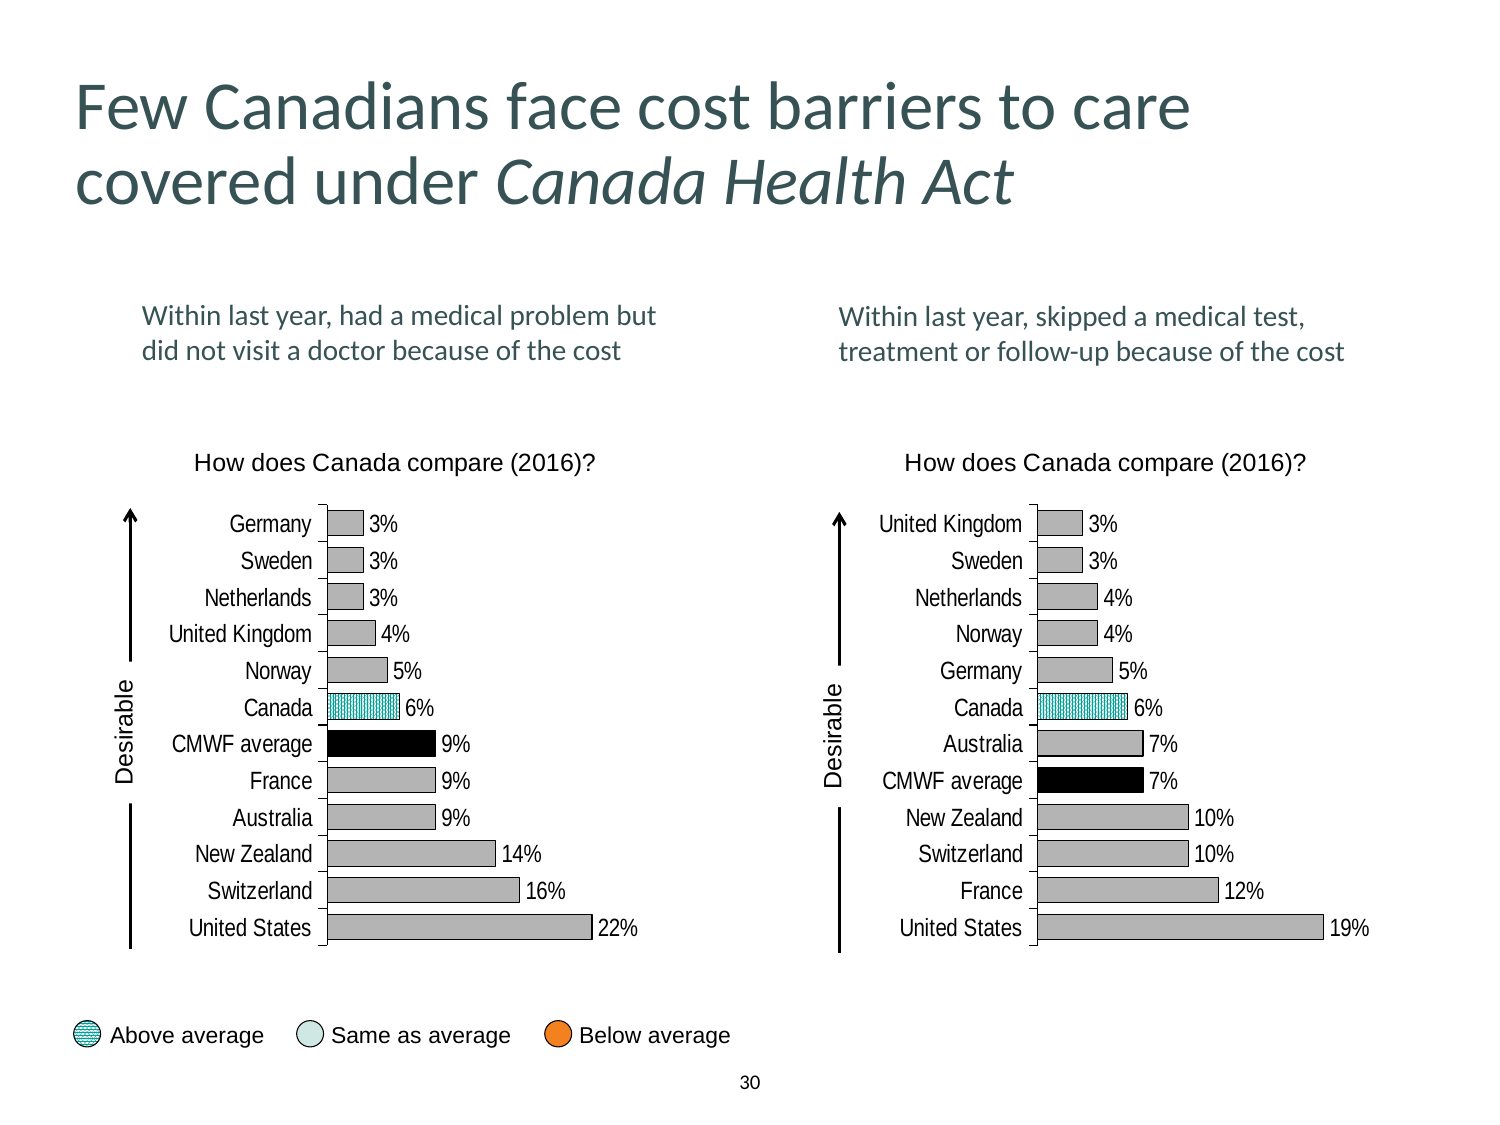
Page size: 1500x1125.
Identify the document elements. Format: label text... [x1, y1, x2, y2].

chart [823, 441, 1403, 965]
text_box Within last year, had a medical problem but did not visit a doctor because of the cost [124, 278, 715, 385]
text_box Within last year, skipped a medical test, treatment or follow-up because of the cost [820, 279, 1424, 385]
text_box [73, 1012, 784, 1057]
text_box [808, 511, 870, 954]
chart [113, 441, 693, 965]
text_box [99, 507, 161, 950]
title Few Canadians face cost barriers to care covered under Canada Health Act [60, 60, 1411, 228]
